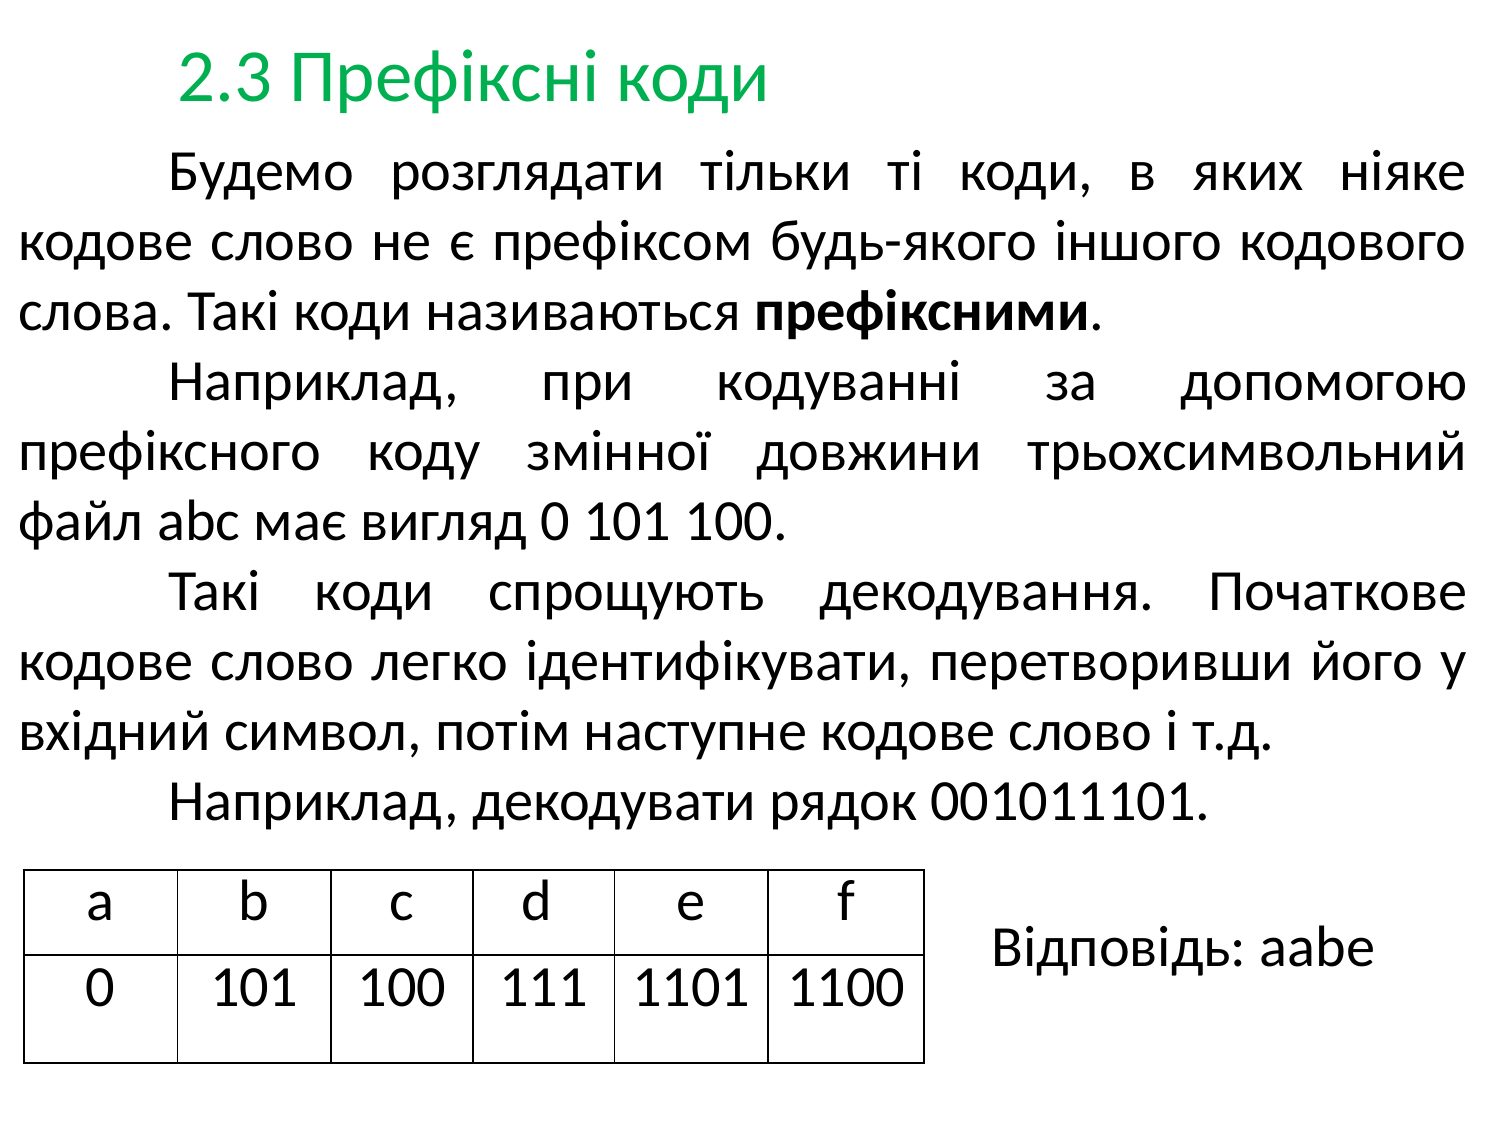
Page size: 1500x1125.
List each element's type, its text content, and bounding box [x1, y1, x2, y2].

table_cell 101 [178, 956, 330, 1062]
table_header e [615, 871, 767, 954]
table_header a [25, 871, 177, 954]
table_cell 111 [474, 956, 614, 1062]
table_header d [474, 871, 614, 954]
table_cell 100 [332, 956, 472, 1062]
table_header c [332, 871, 472, 954]
text_box 2.3 Префіксні коди [162, 19, 786, 124]
table_cell 1101 [615, 956, 767, 1062]
table_cell 0 [25, 956, 177, 1062]
table_cell 1100 [769, 956, 923, 1062]
text_box Будемо розглядати тільки ті коди, в яких ніяке кодове слово не є префіксом будь-якого іншого кодового слова. Такі коди називаються префіксними. Наприклад, при кодуванні за допомогою префіксного коду змінної довжини трьохсимвольний файл abc має вигляд 0 101 100. Такі коди спрощують декодування. Початкове кодове слово легко ідентифікувати, перетворивши його у вхідний символ, потім наступне кодове слово і т.д. Наприклад, декодувати рядок 001011101. [3, 125, 1483, 840]
text_box Відповідь: aabe [976, 900, 1391, 986]
table_header b [178, 871, 330, 954]
table_header f [769, 871, 923, 954]
